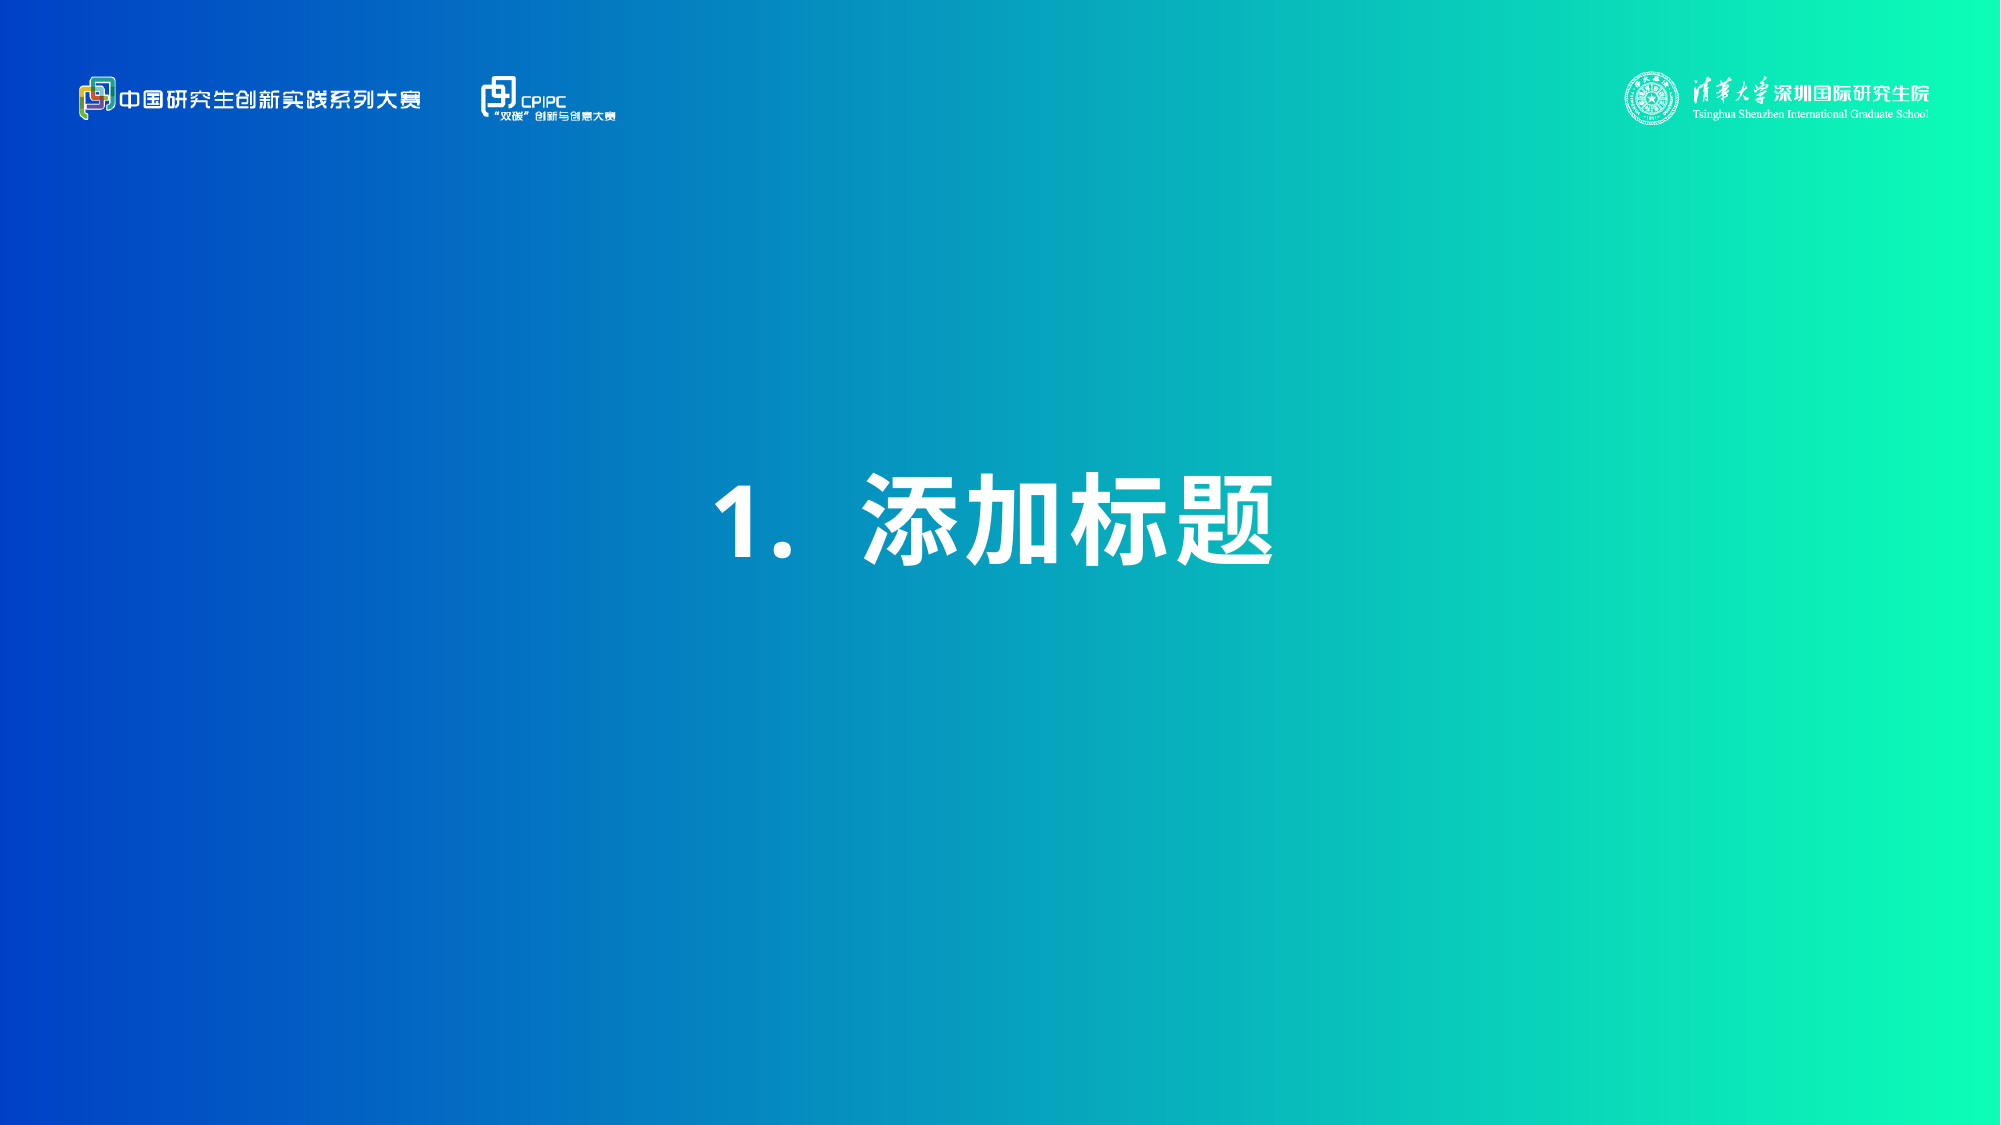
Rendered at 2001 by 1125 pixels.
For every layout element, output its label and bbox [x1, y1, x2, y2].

picture [961, 0, 2000, 1125]
picture [886, 478, 956, 554]
picture [774, 542, 790, 558]
picture [868, 474, 888, 491]
picture [902, 519, 937, 565]
picture [865, 528, 886, 563]
picture [717, 486, 750, 556]
picture [0, 0, 663, 1125]
picture [864, 501, 883, 517]
